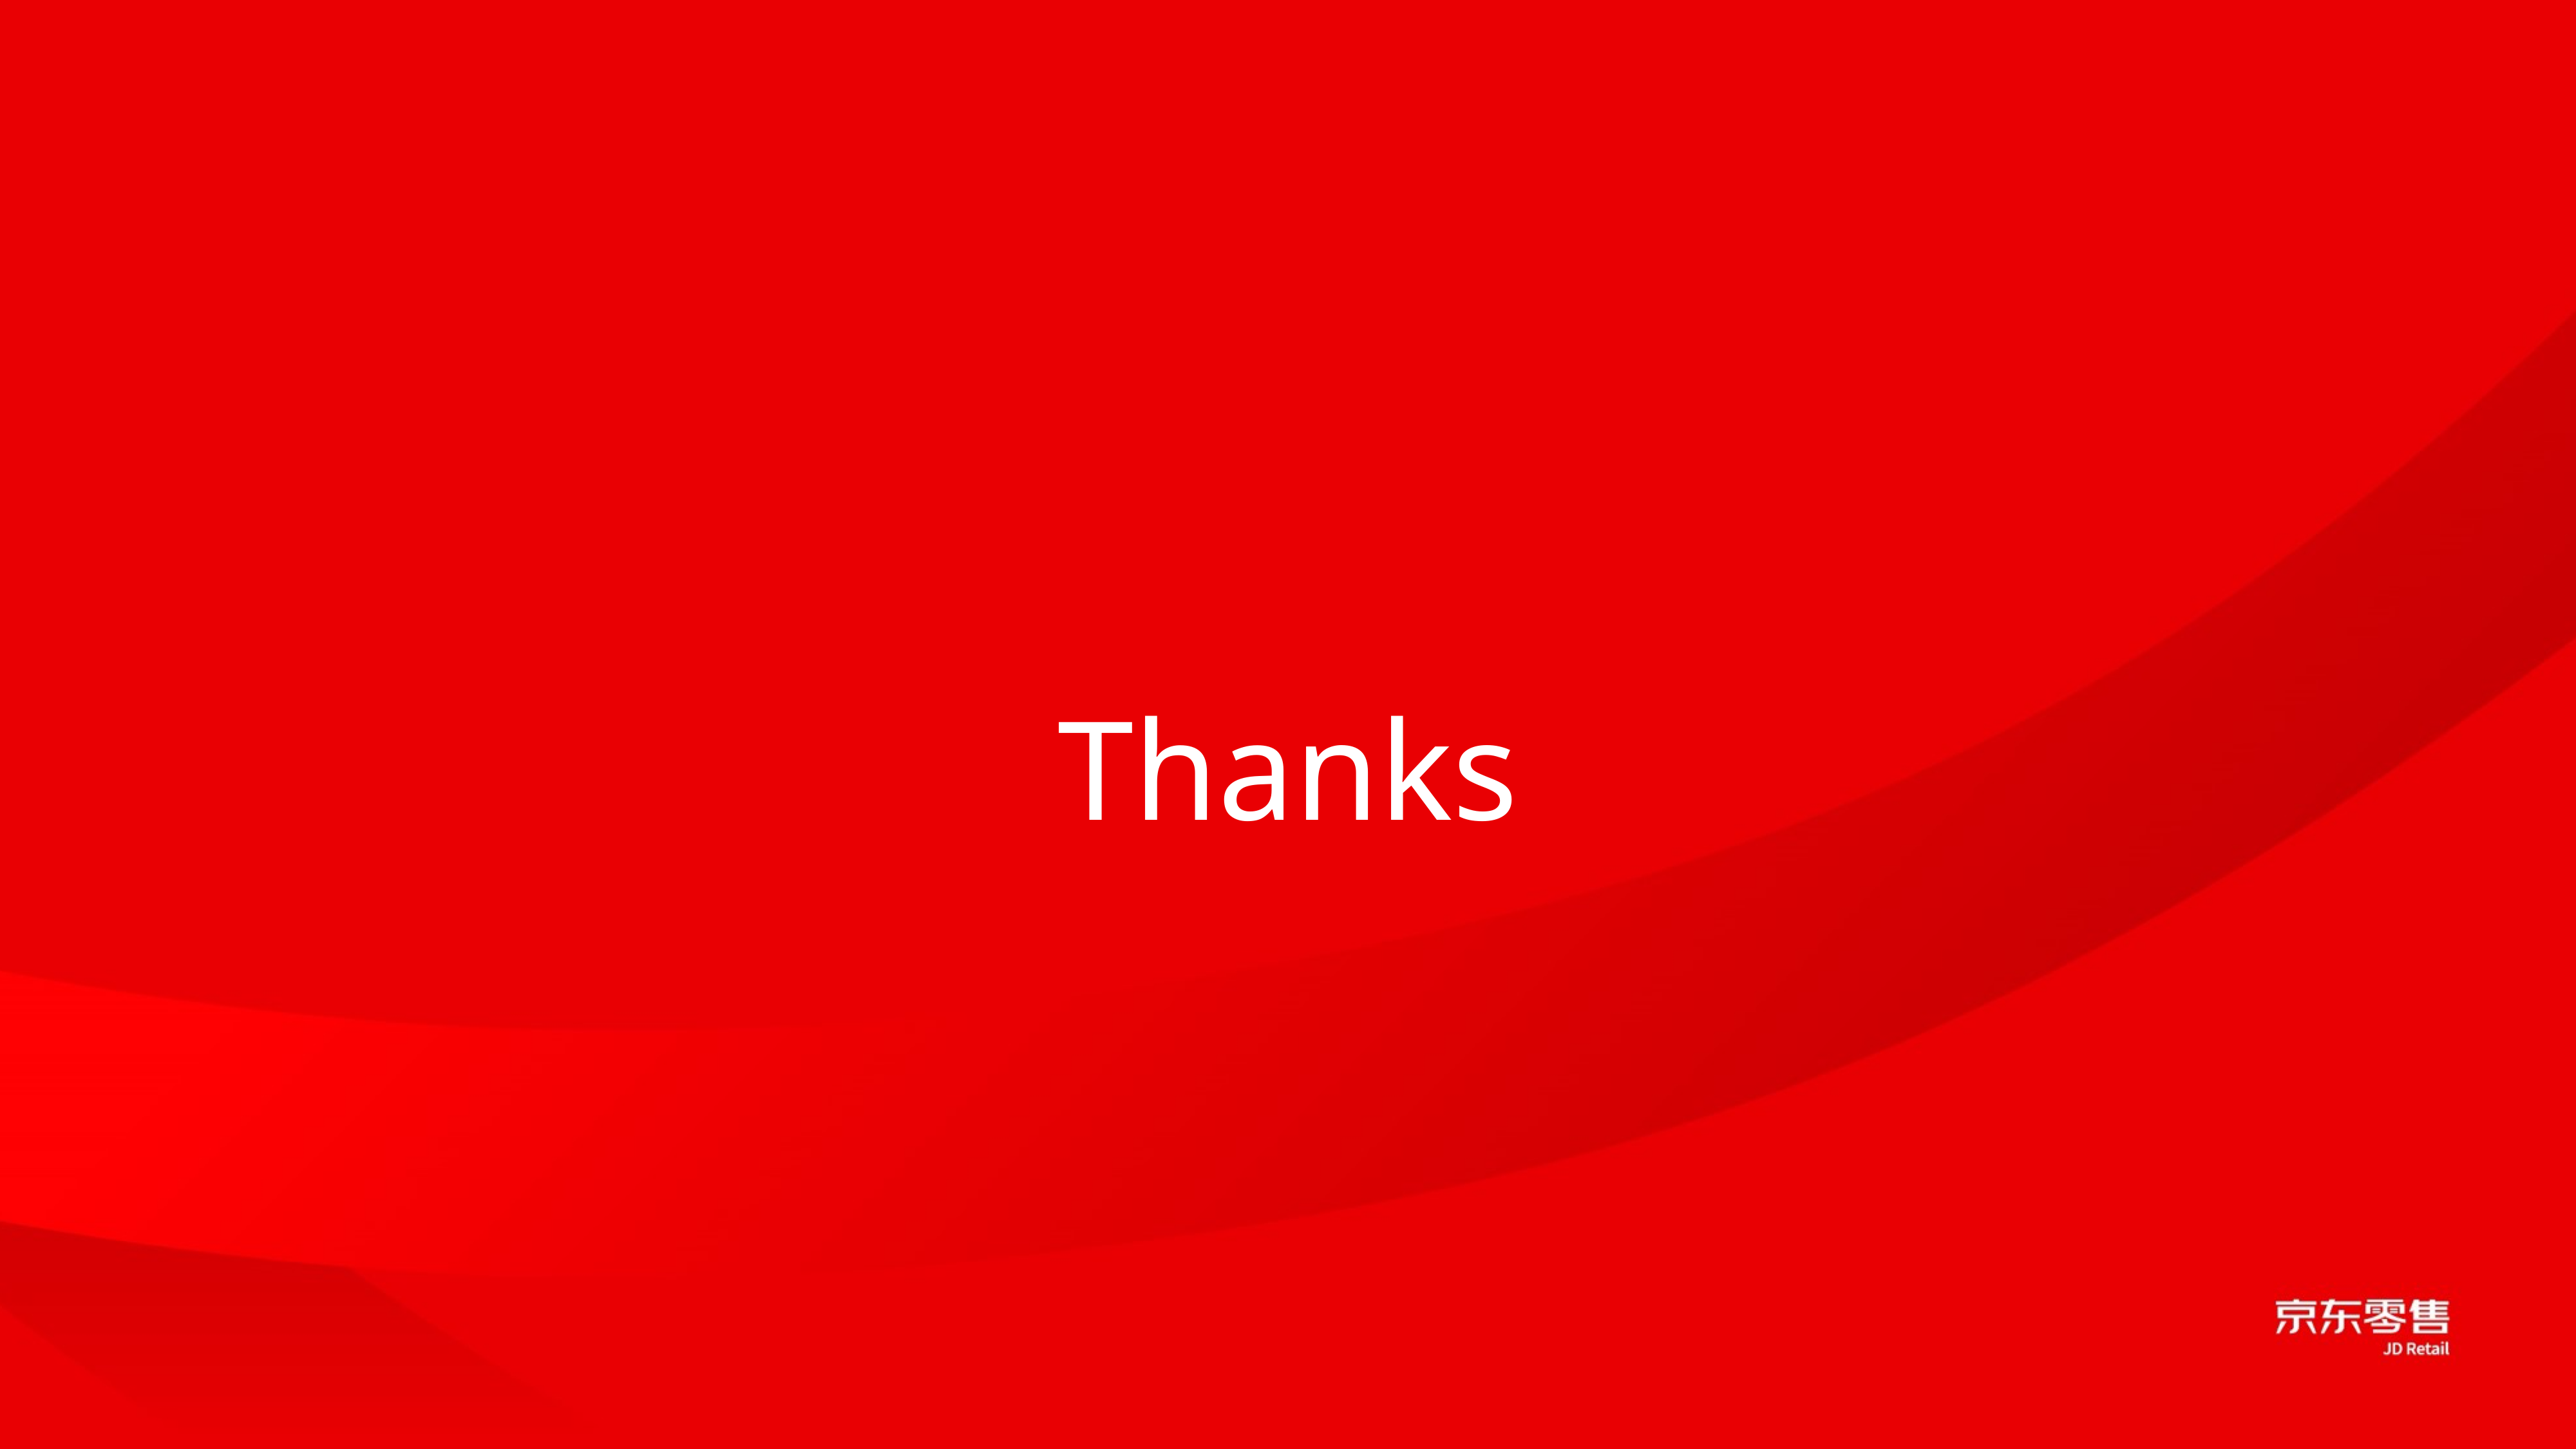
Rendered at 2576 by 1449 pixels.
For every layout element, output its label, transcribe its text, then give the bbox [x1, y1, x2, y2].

title Thanks [278, 475, 2298, 974]
picture [0, 0, 2576, 1449]
